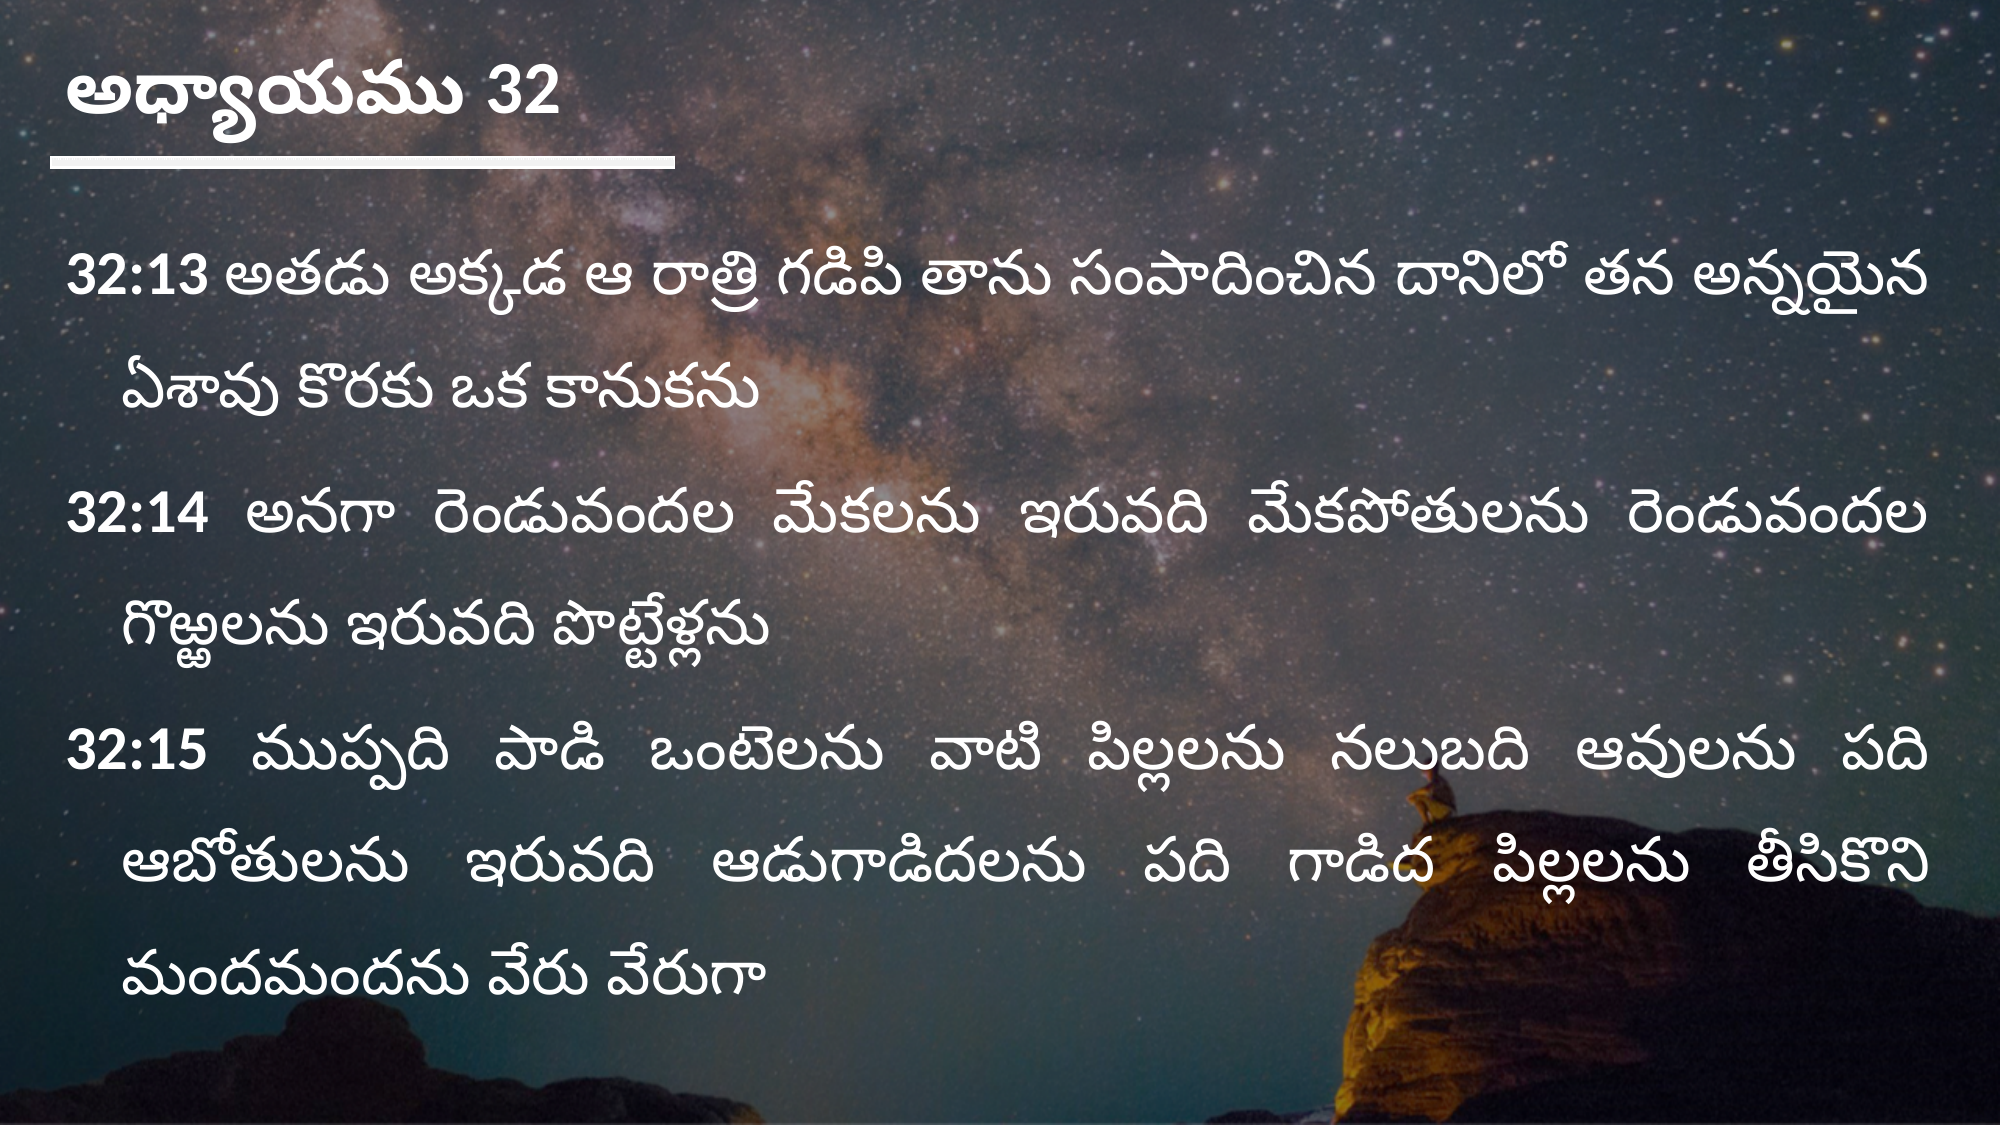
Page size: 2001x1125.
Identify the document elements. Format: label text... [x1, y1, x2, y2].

list 32:13 అతడు అక్కడ ఆ రాత్రి గడిపి తాను సంపాదించిన దానిలో తన అన్నయైన ఏశావు కొరకు ఒక కానుకను 32:14 అనగా రెండువందల మేకలను ఇరువది మేకపోతులను రెండువందల గొఱ్ఱలను ఇరువది పొట్టేళ్లను 32:15 ముప్పది పాడి ఒంటెలను వాటి పిల్లలను నలుబది ఆవులను పది ఆబోతులను ఇరువది ఆడుగాడిదలను పది గాడిద పిల్లలను తీసికొని మందమందను వేరు వేరుగా [50, 187, 1946, 1063]
title అధ్యాయము 32 [50, 0, 1925, 167]
picture [0, 0, 2000, 1125]
